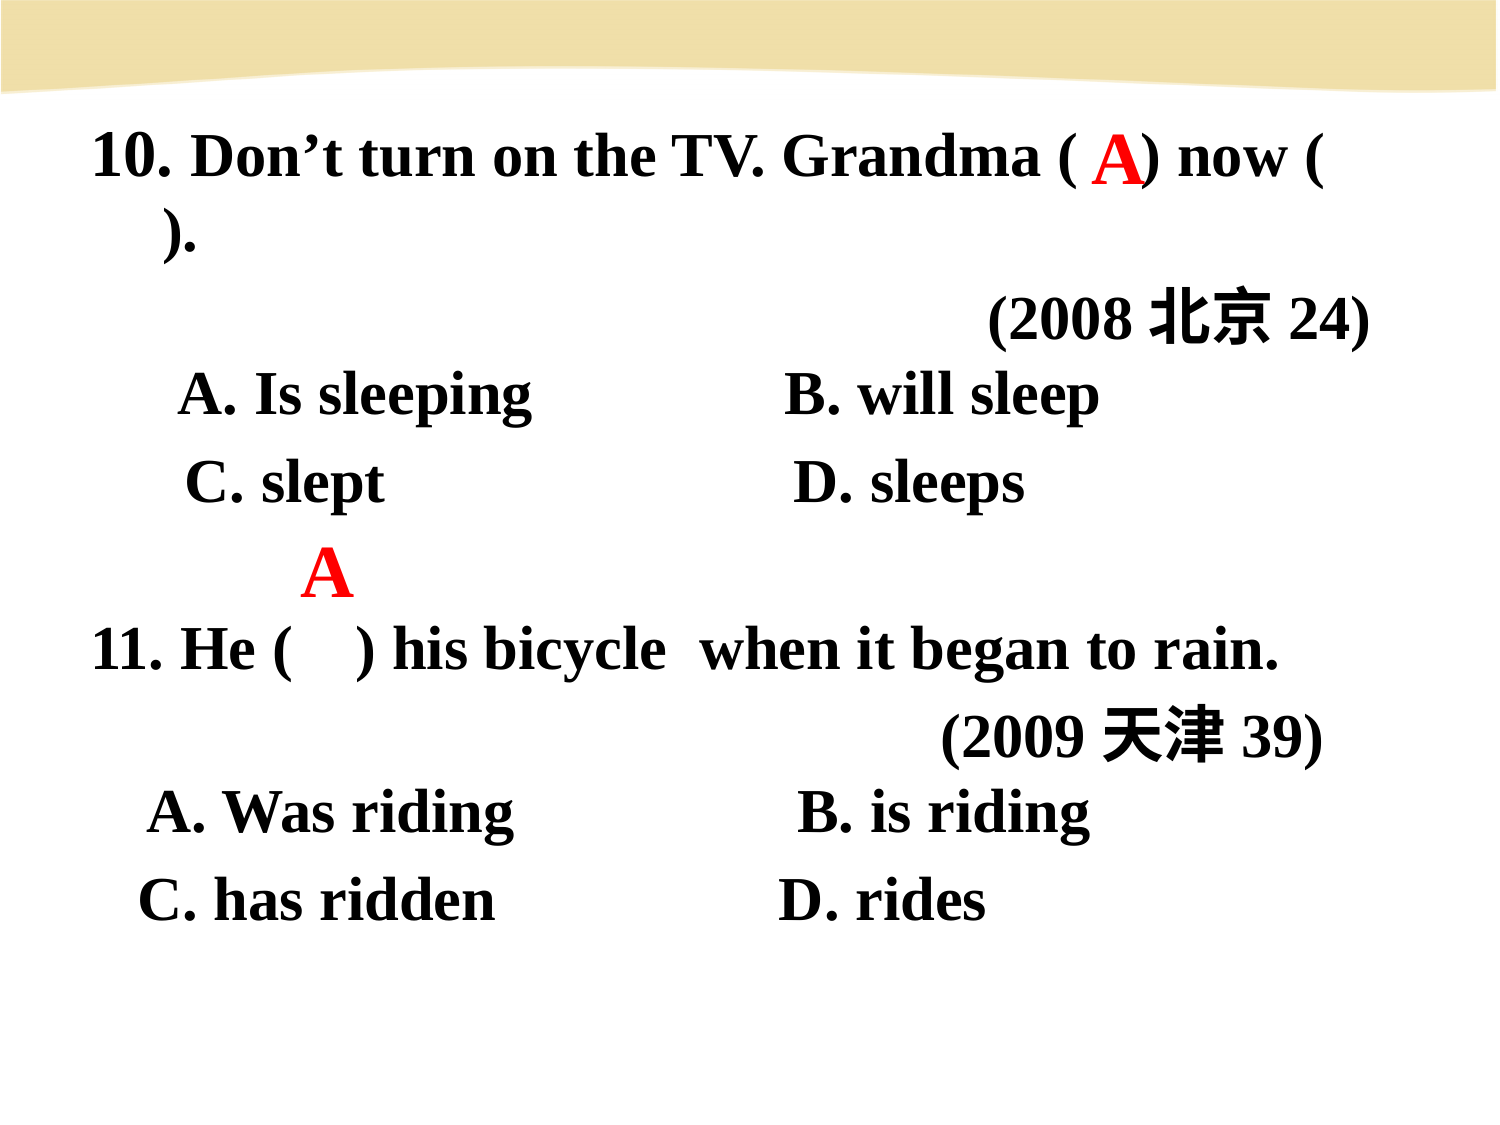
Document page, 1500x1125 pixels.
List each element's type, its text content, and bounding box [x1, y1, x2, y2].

list 10. Don’t turn on the TV. Grandma ( ) now ( ). (2008北京24) A. Is sleeping B. will sleep C. slept D. sleeps 11. He ( ) his bicycle when it began to rain. (2009天津39) A. Was riding B. is riding C. has ridden D. rides [75, 101, 1425, 1005]
text_box A [277, 515, 378, 621]
picture [0, 0, 1500, 100]
text_box A [1069, 101, 1169, 207]
